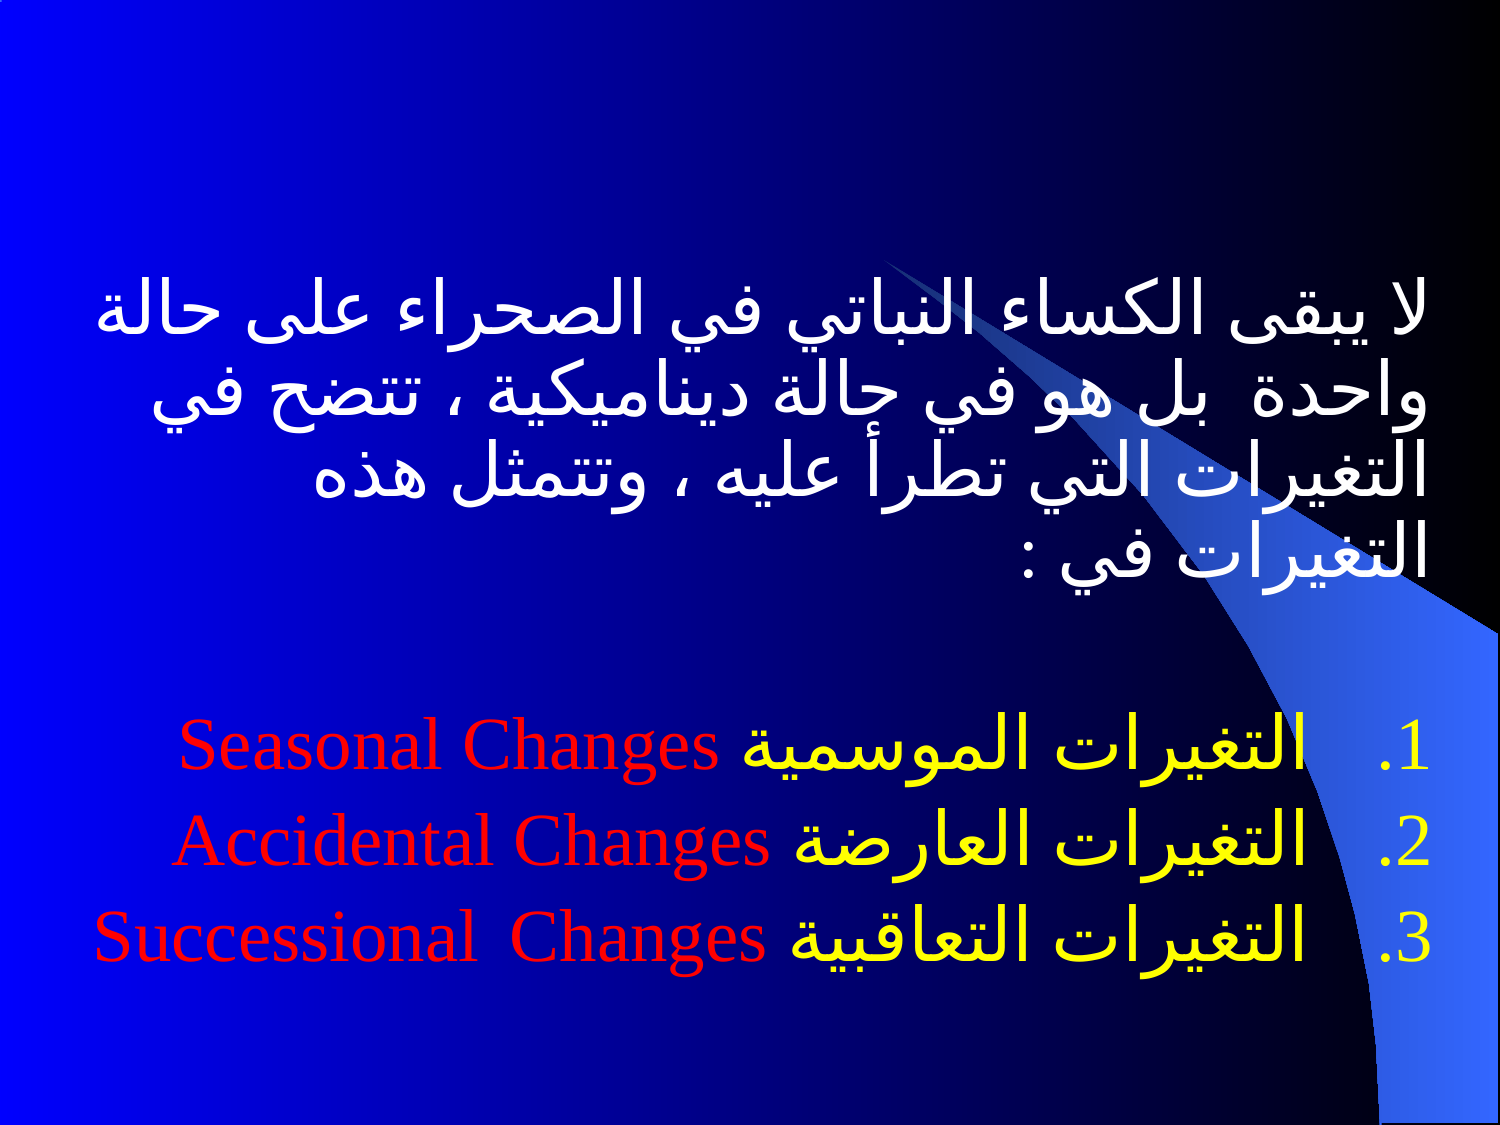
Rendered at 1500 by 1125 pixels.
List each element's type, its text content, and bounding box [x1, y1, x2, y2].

list لا يبقى الكساء النباتي في الصحراء على حالة واحدة بل هو في حالة ديناميكية ، تتضح في التغيرات التي تطرأ عليه ، وتتمثل هذه التغيرات في : التغيرات الموسمية Seasonal Changes التغيرات العارضة Accidental Changes التغيرات التعاقبية Successional Changes [62, 262, 1463, 1051]
